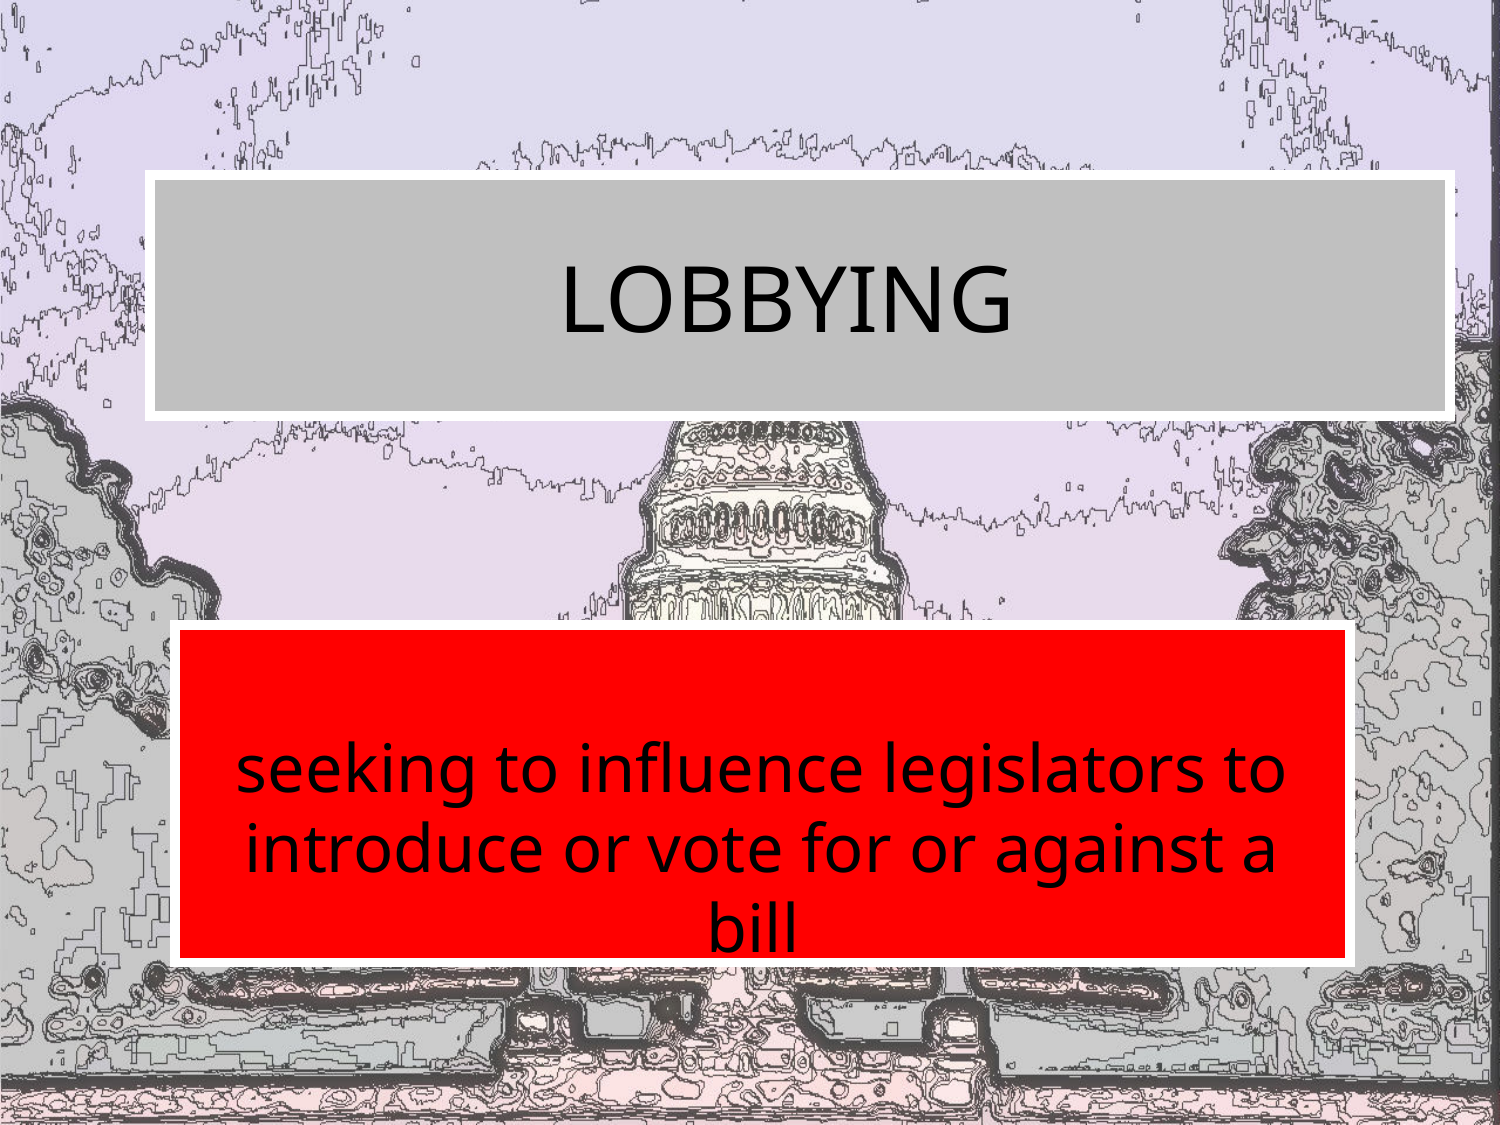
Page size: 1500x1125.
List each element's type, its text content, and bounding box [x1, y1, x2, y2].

picture [0, 0, 1500, 1125]
title LOBBYING [150, 174, 1450, 417]
subtitle seeking to influence legislators to introduce or vote for or against a bill [174, 624, 1350, 963]
